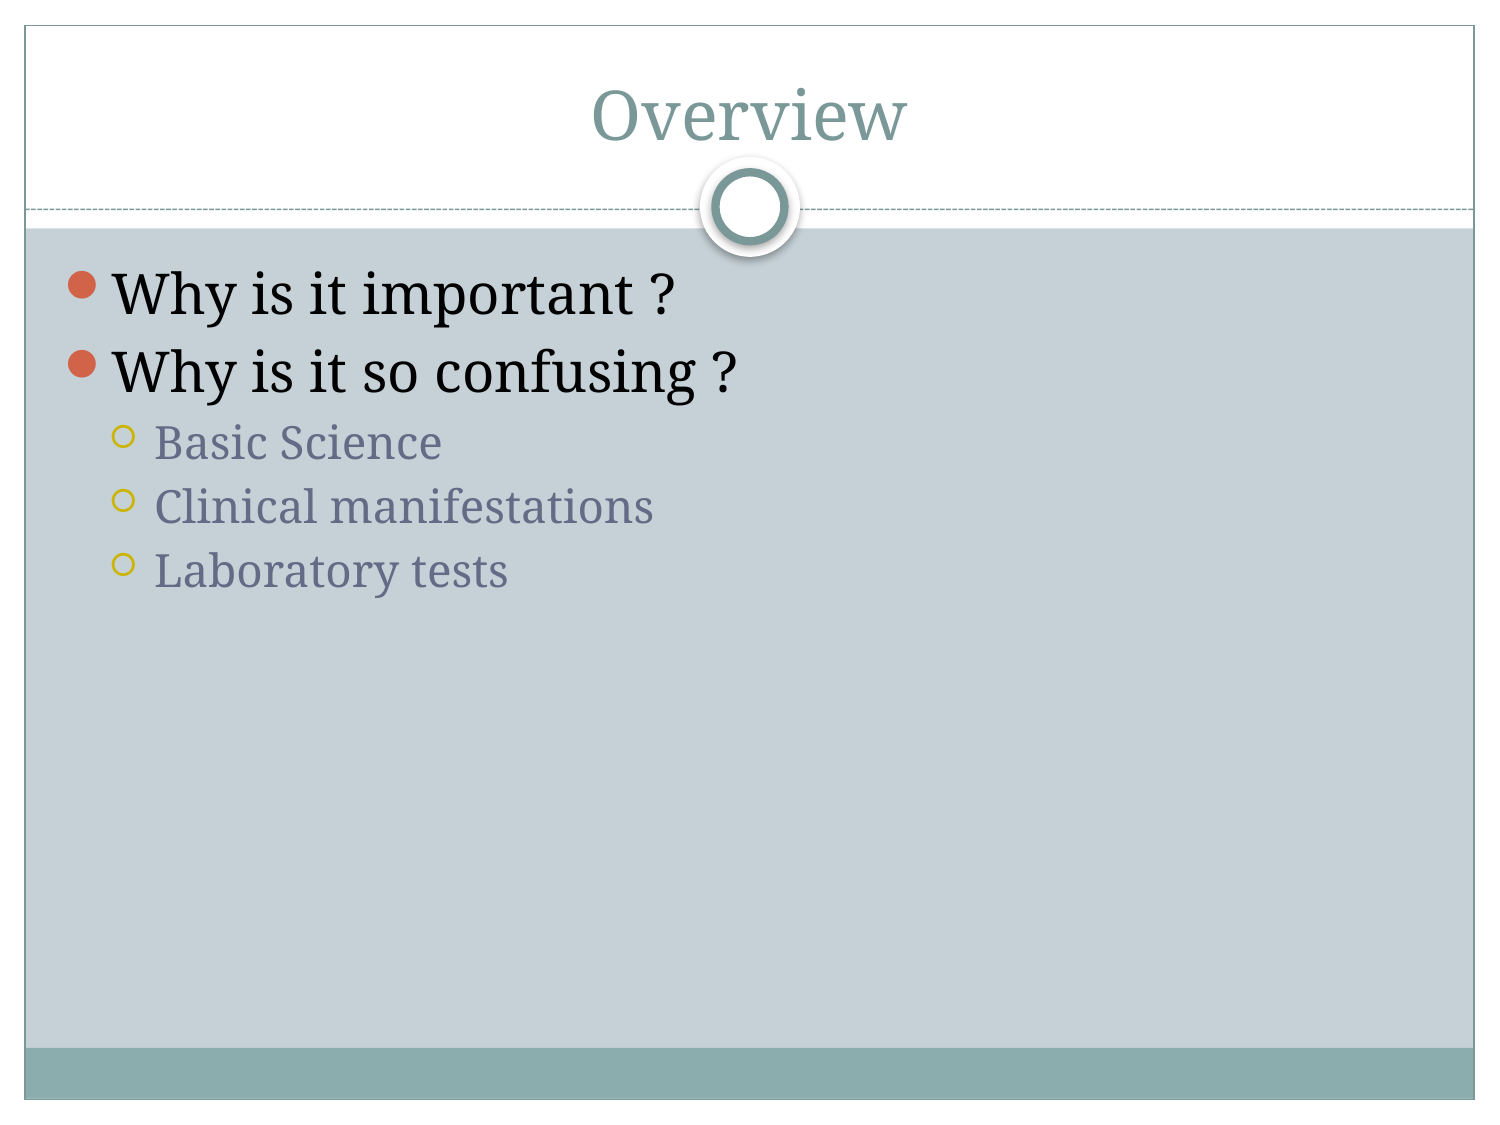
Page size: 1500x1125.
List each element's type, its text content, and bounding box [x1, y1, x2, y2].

title Overview [49, 37, 1450, 162]
list Why is it important ? Why is it so confusing ? Basic Science Clinical manifestations Laboratory tests [49, 250, 1445, 1001]
